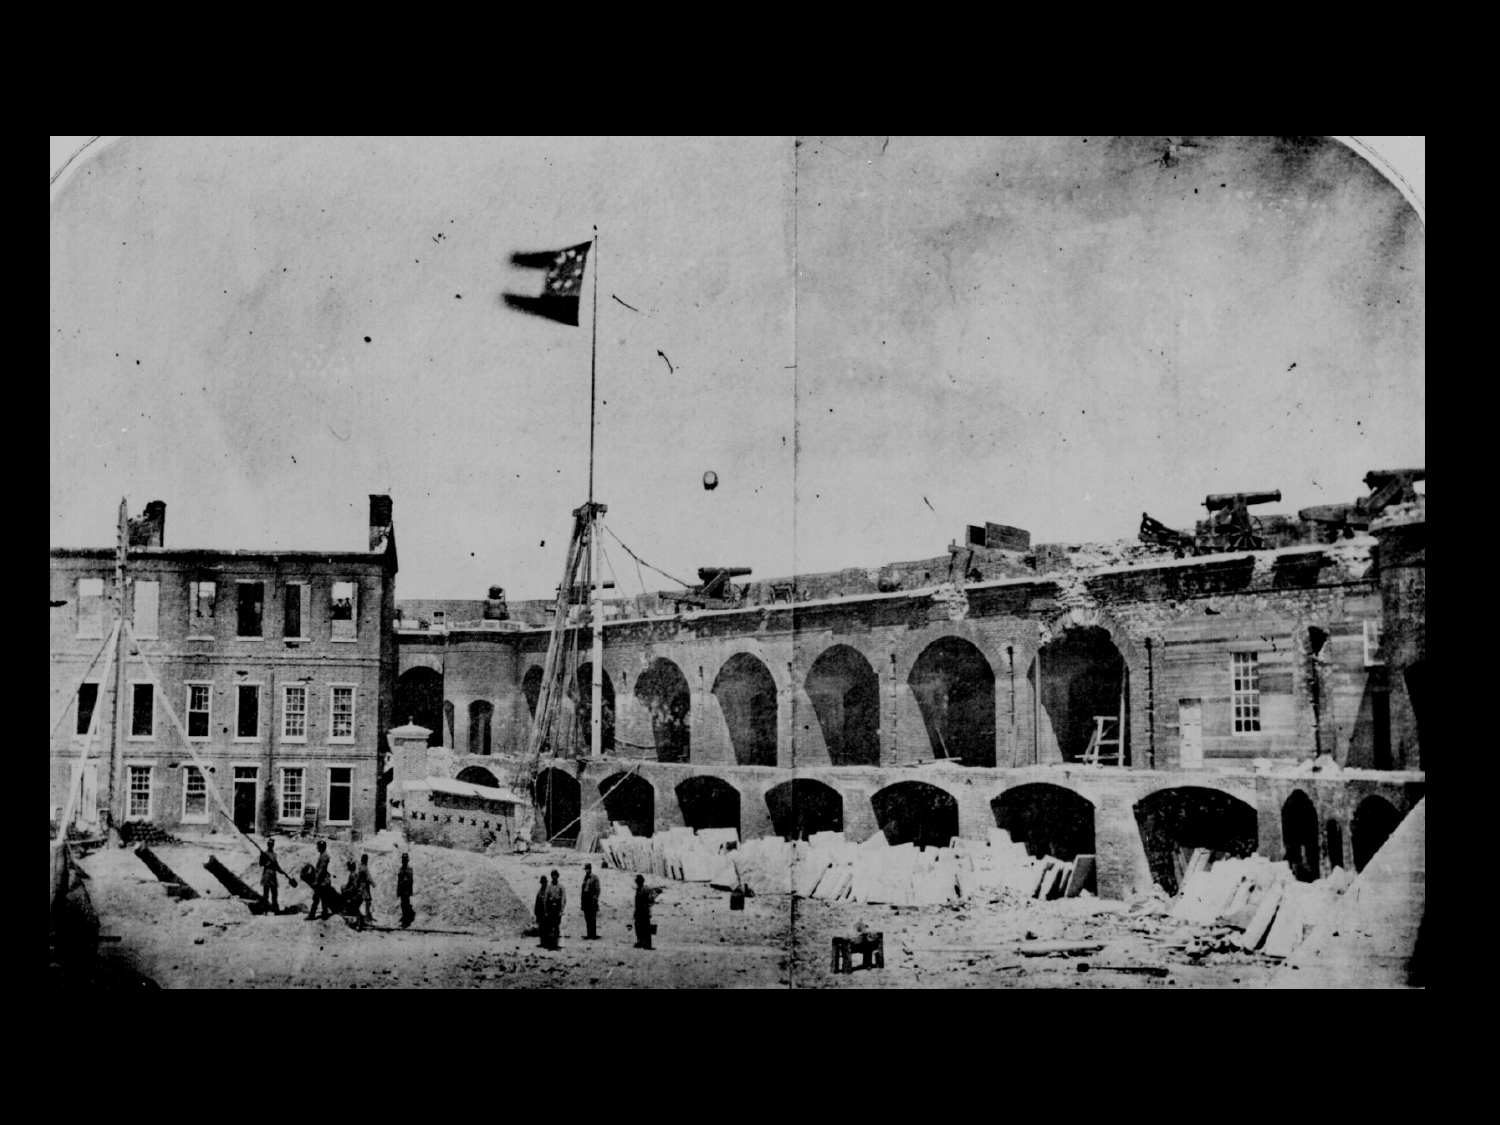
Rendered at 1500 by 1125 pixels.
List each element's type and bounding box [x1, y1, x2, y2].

picture [49, 136, 1426, 989]
